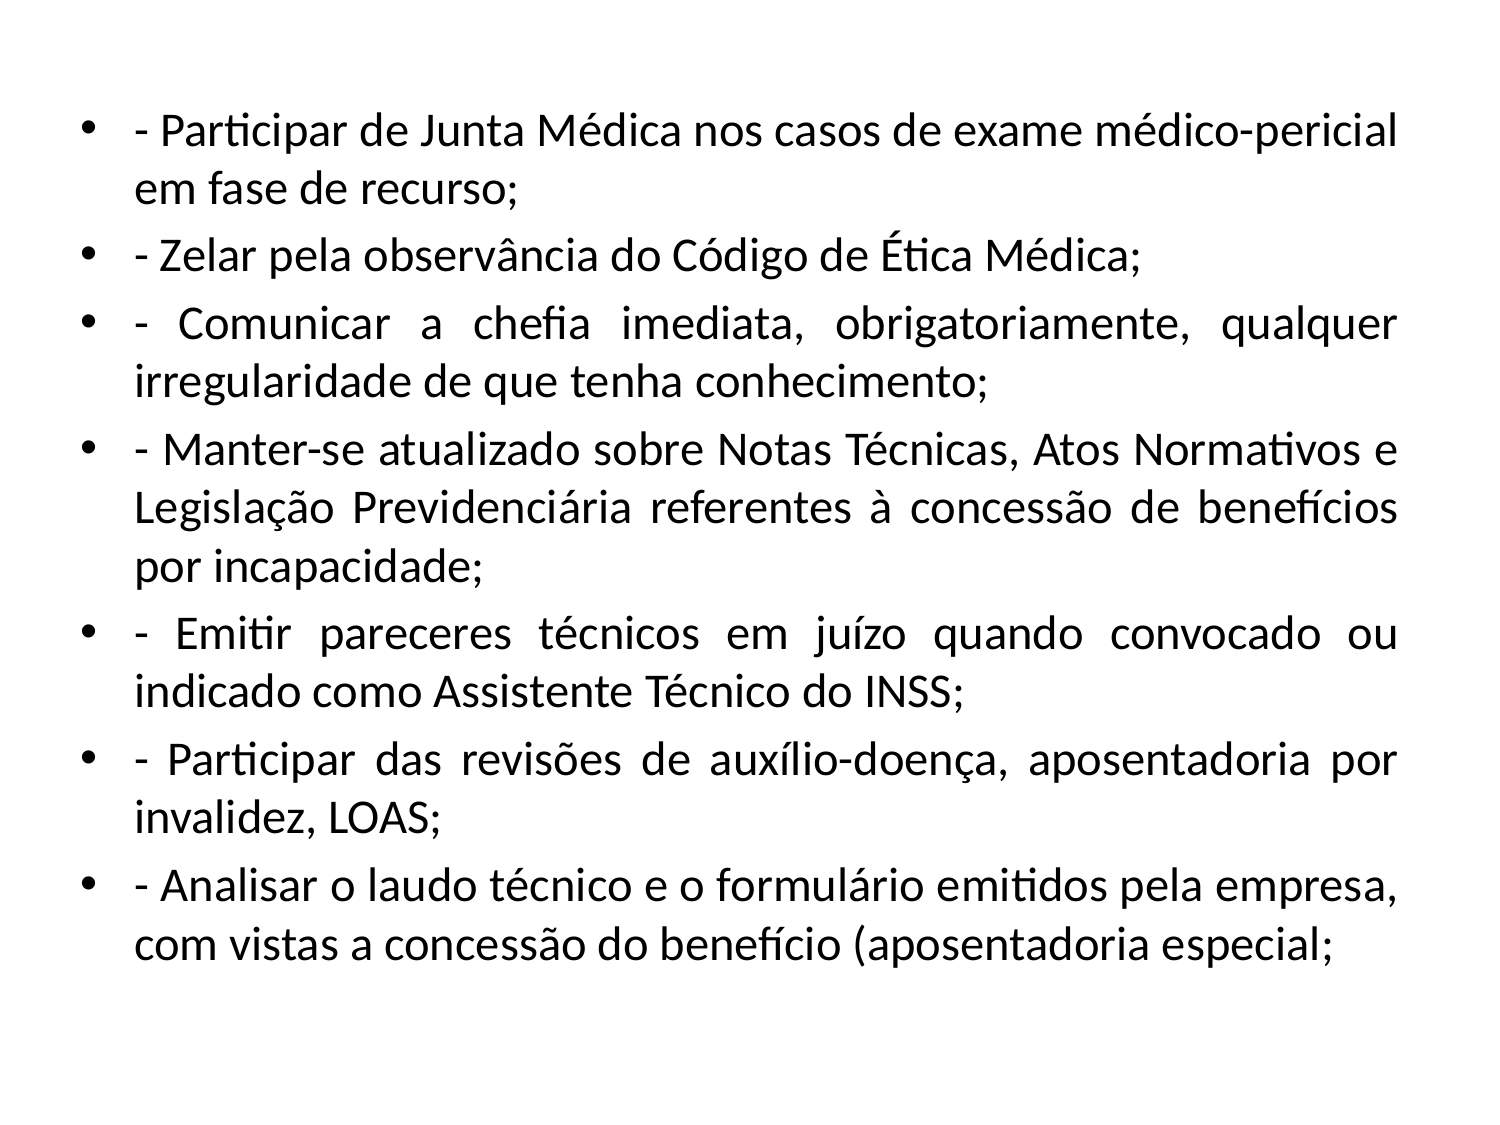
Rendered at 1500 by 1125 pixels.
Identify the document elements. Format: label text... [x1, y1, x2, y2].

list - Participar de Junta Médica nos casos de exame médico-pericial em fase de recurso; - Zelar pela observância do Código de Ética Médica; - Comunicar a chefia imediata, obrigatoriamente, qualquer irregularidade de que tenha conhecimento; - Manter-se atualizado sobre Notas Técnicas, Atos Normativos e Legislação Previdenciária referentes à concessão de benefícios por incapacidade; - Emitir pareceres técnicos em juízo quando convocado ou indicado como Assistente Técnico do INSS; - Participar das revisões de auxílio-doença, aposentadoria por invalidez, LOAS; - Analisar o laudo técnico e o formulário emitidos pela empresa, com vistas a concessão do benefício (aposentadoria especial; [64, 90, 1415, 1029]
